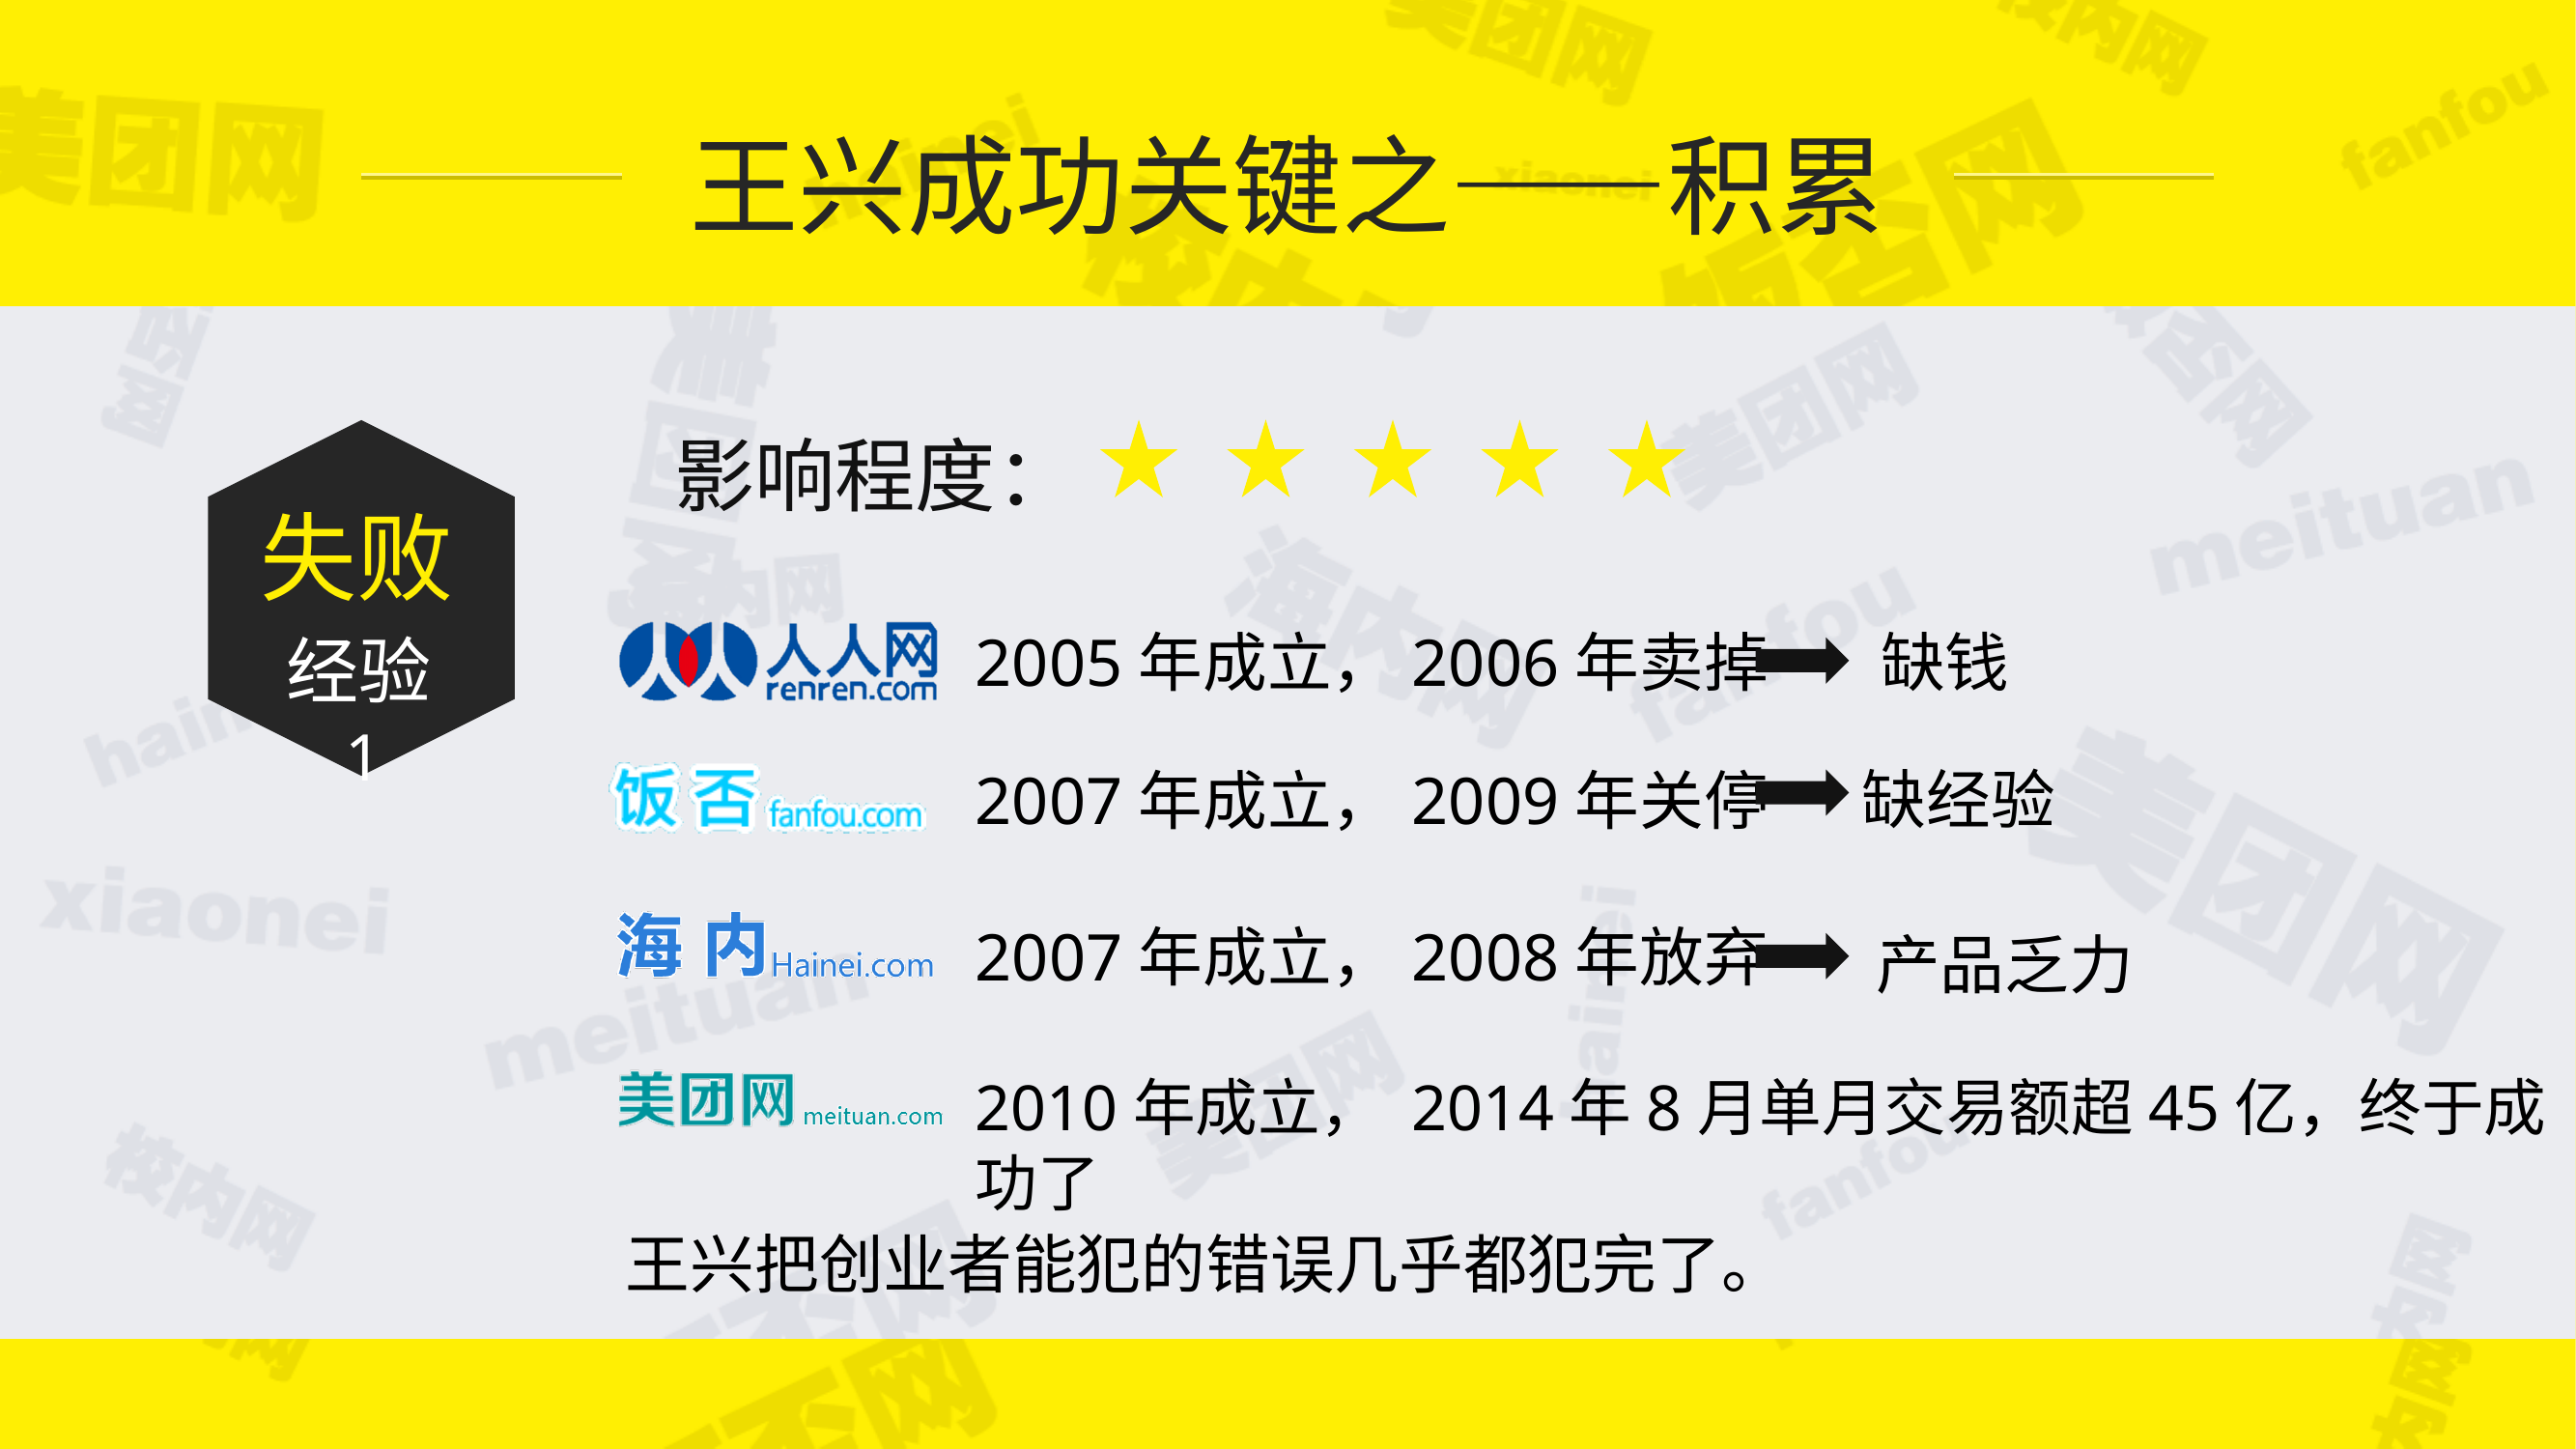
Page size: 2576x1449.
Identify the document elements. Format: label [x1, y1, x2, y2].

picture [0, 0, 2576, 1449]
text_box [618, 1066, 944, 1132]
text_box [1102, 421, 1684, 496]
text_box [611, 906, 936, 980]
text_box [361, 110, 2215, 258]
